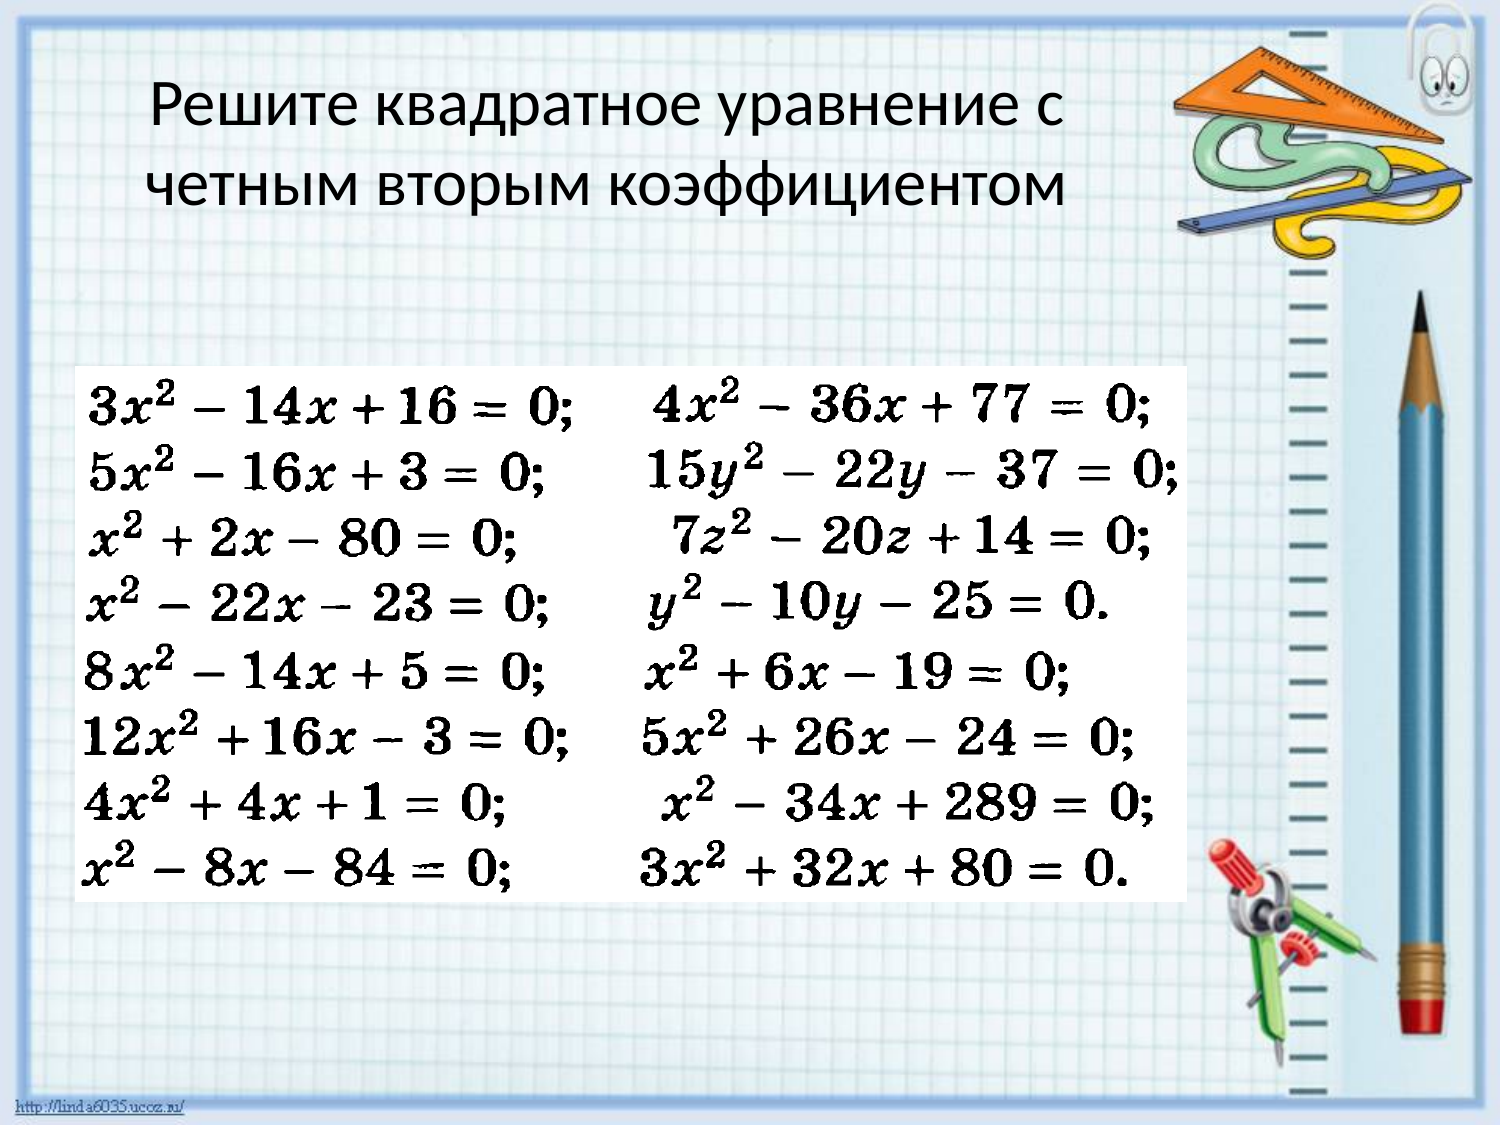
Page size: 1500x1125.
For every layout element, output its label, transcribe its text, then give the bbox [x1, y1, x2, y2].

title Решите квадратное уравнение с четным вторым коэффициентом [75, 45, 1140, 233]
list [74, 365, 1188, 902]
picture [0, 0, 1500, 1125]
